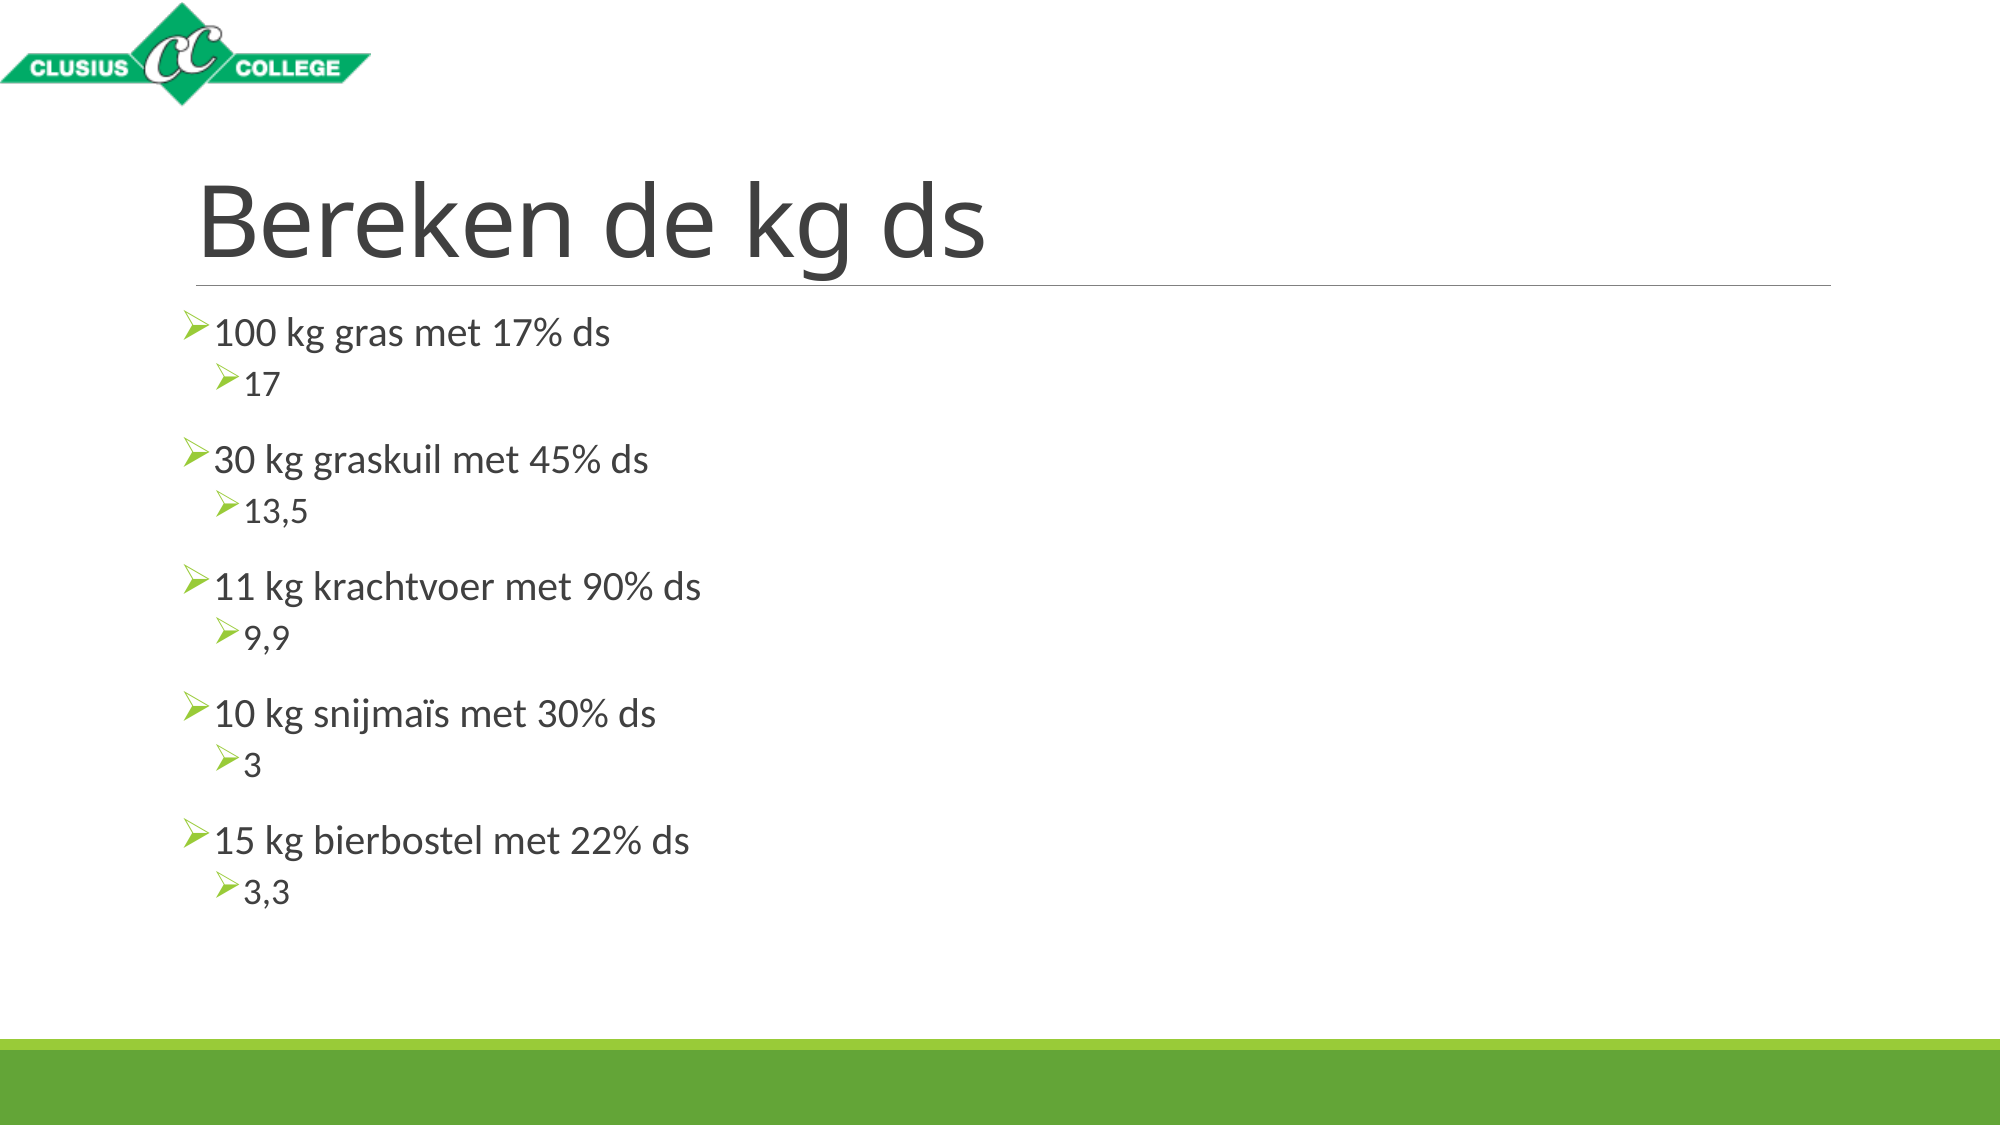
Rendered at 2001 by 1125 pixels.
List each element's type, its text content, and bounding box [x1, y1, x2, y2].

picture [0, 1, 371, 108]
list 100 kg gras met 17% ds 17 30 kg graskuil met 45% ds 13,5 11 kg krachtvoer met 90% ds 9,9 10 kg snijmaïs met 30% ds 3 15 kg bierbostel met 22% ds 3,3 [180, 302, 1830, 963]
title Bereken de kg ds [180, 47, 1830, 285]
